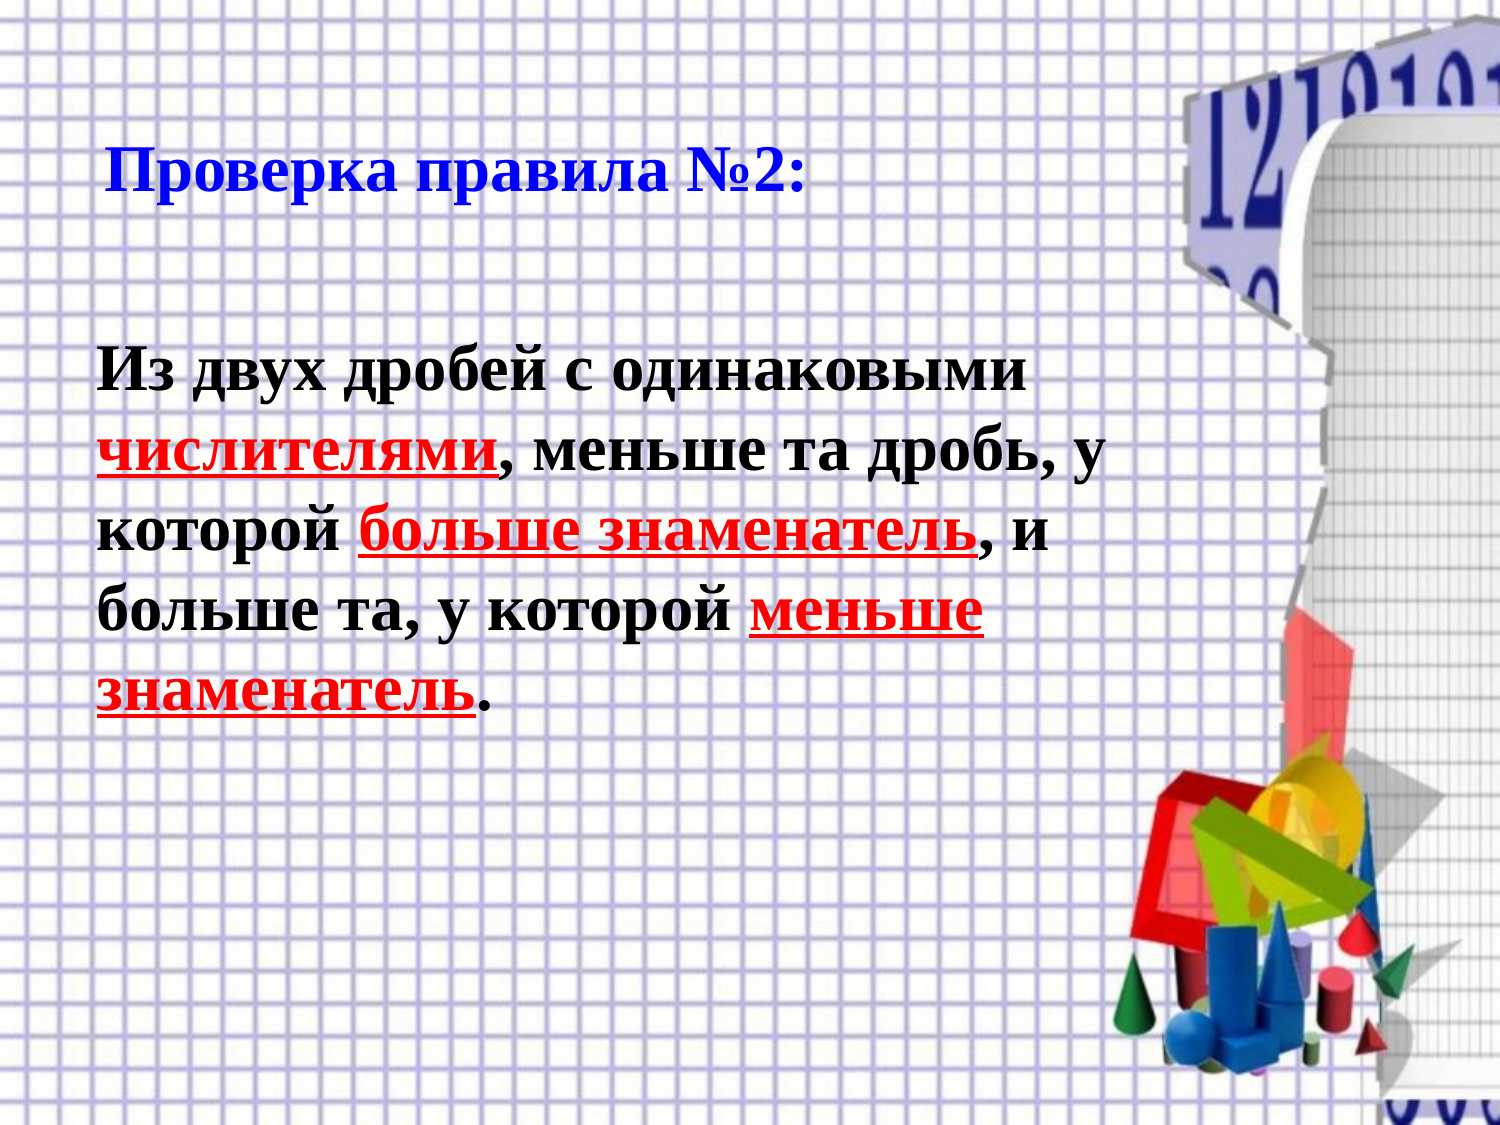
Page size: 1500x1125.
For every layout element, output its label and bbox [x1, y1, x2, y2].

list [0, 0, 1500, 1125]
